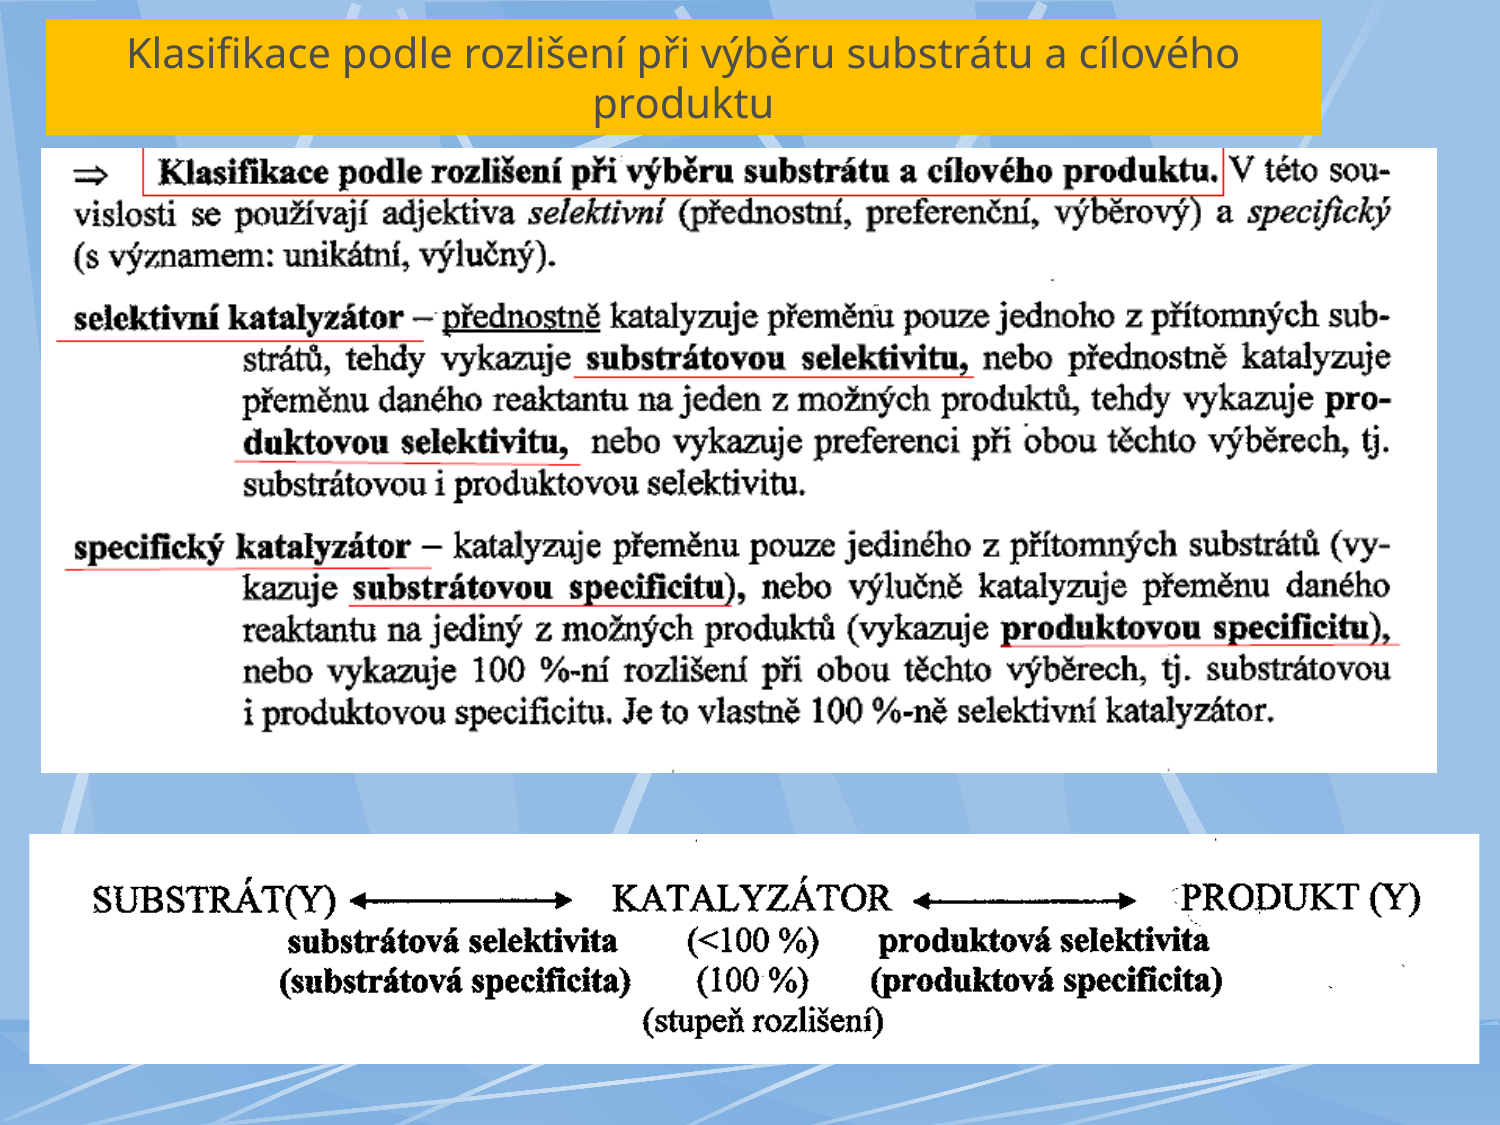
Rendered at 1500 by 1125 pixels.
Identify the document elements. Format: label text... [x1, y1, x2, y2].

title Klasifikace podle rozlišení při výběru substrátu a cílového produktu [45, 19, 1321, 136]
picture [40, 148, 1437, 773]
picture [29, 833, 1480, 1065]
